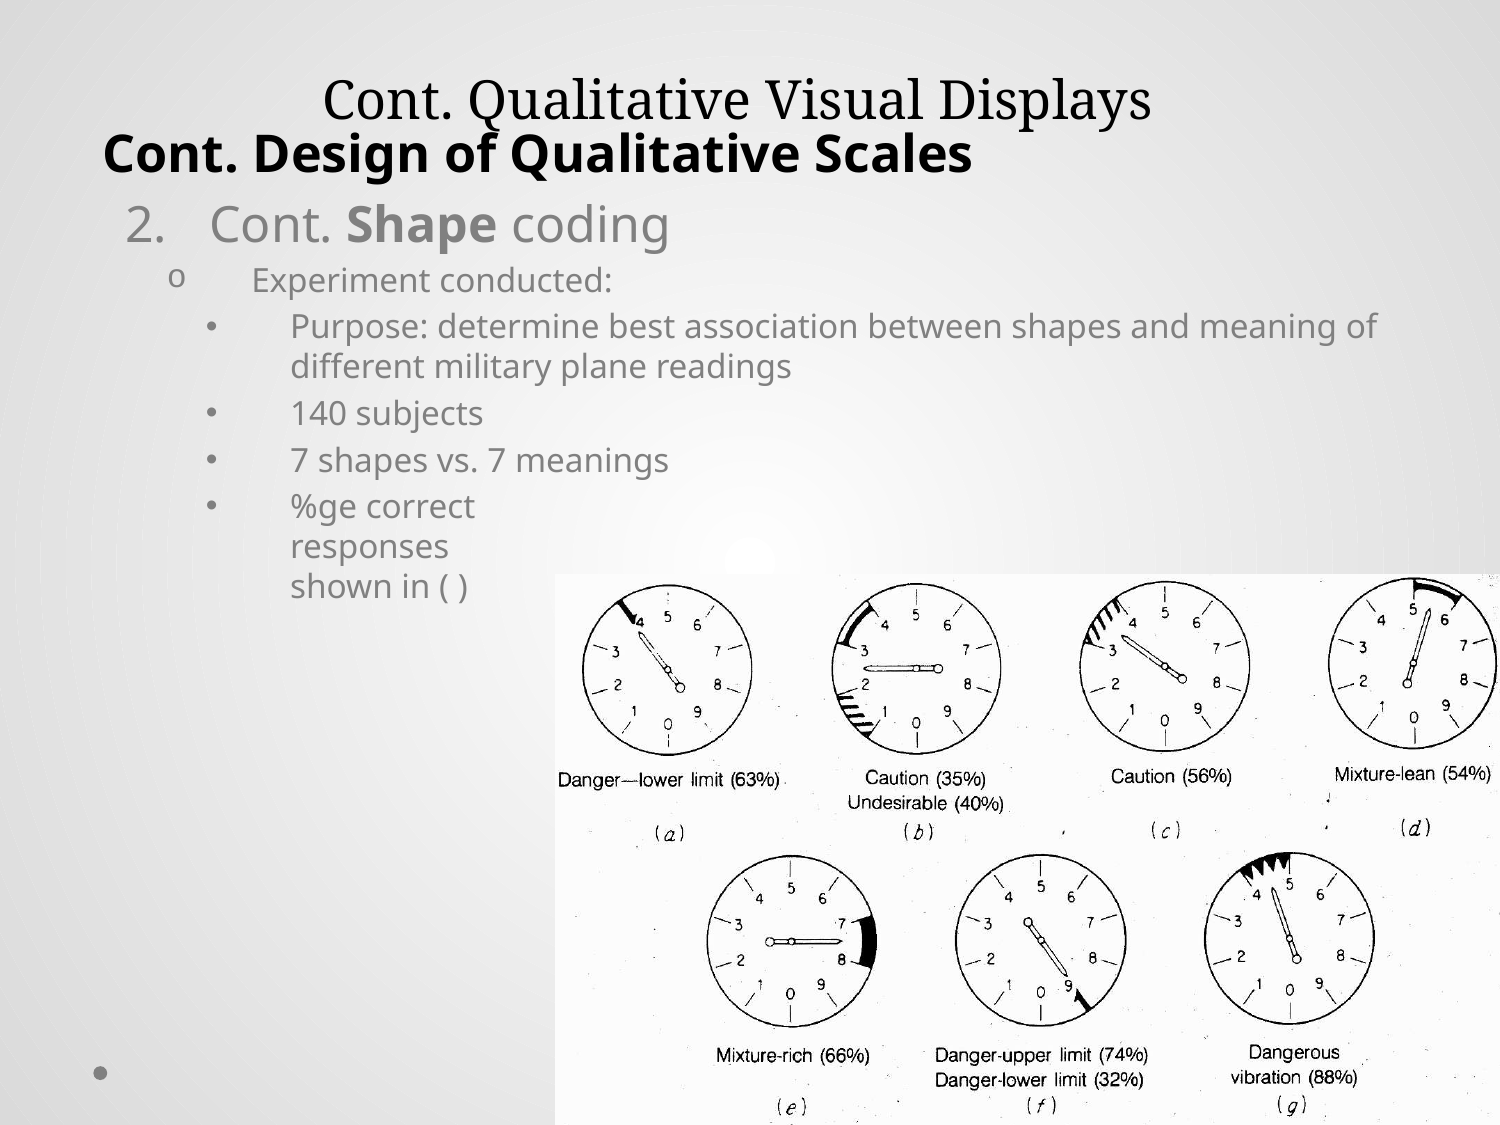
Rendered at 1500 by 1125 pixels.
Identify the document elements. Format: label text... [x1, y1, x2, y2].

list Cont. Design of Qualitative Scales Cont. Shape coding Experiment conducted: Purpose: determine best association between shapes and meaning of different military plane readings 140 subjects 7 shapes vs. 7 meanings %ge correct responses shown in ( ) [87, 112, 1438, 1125]
picture [555, 574, 1500, 1125]
title Cont. Qualitative Visual Displays [62, 37, 1413, 138]
